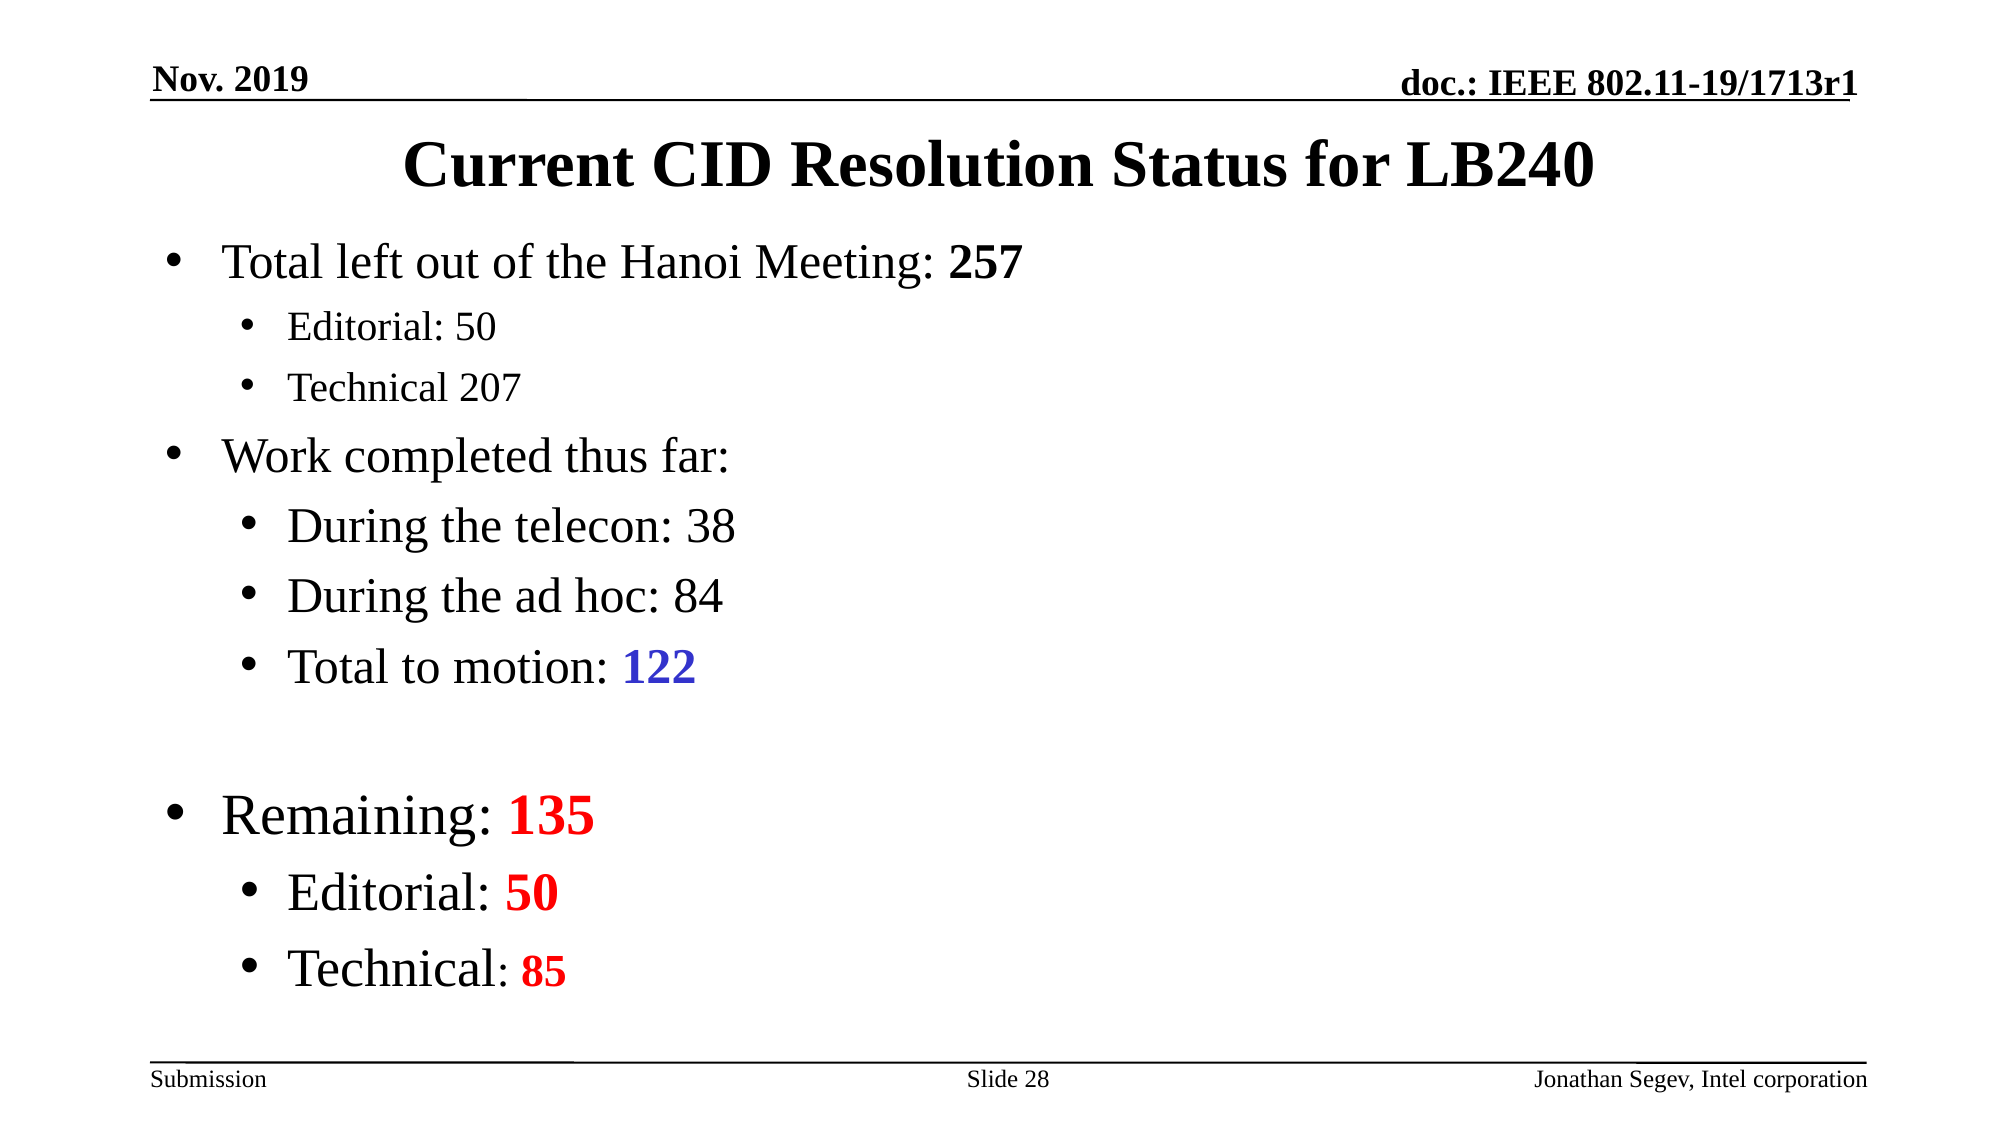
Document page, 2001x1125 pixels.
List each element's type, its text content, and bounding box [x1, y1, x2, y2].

footer Jonathan Segev, Intel corporation [1171, 1061, 1869, 1093]
list Total left out of the Hanoi Meeting: 257 Editorial: 50 Technical 207 Work completed thus far: During the telecon: 38 During the ad hoc: 84 Total to motion: 122 Remaining: 135 Editorial: 50 Technical: 85 [149, 220, 1850, 1000]
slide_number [152, 54, 563, 100]
slide_number Slide 28 [950, 1061, 1067, 1123]
title Current CID Resolution Status for LB240 [149, 112, 1850, 209]
